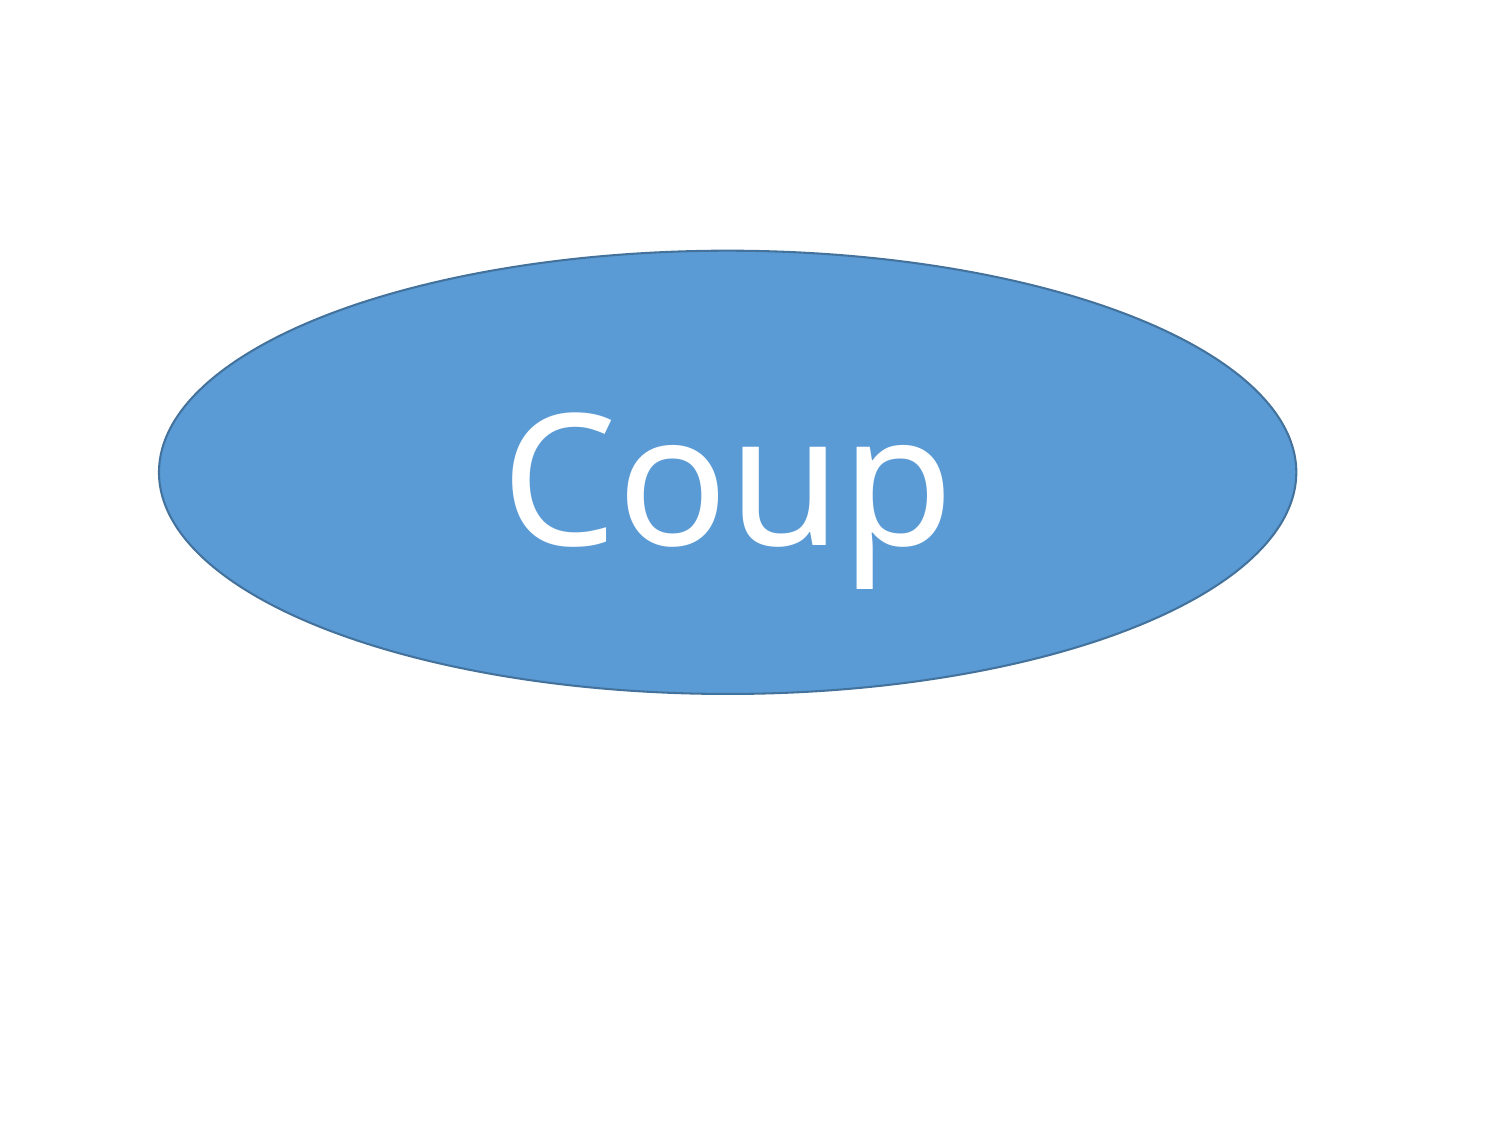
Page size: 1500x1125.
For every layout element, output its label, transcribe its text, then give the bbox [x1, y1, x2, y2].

text_box Coup [157, 249, 1298, 695]
